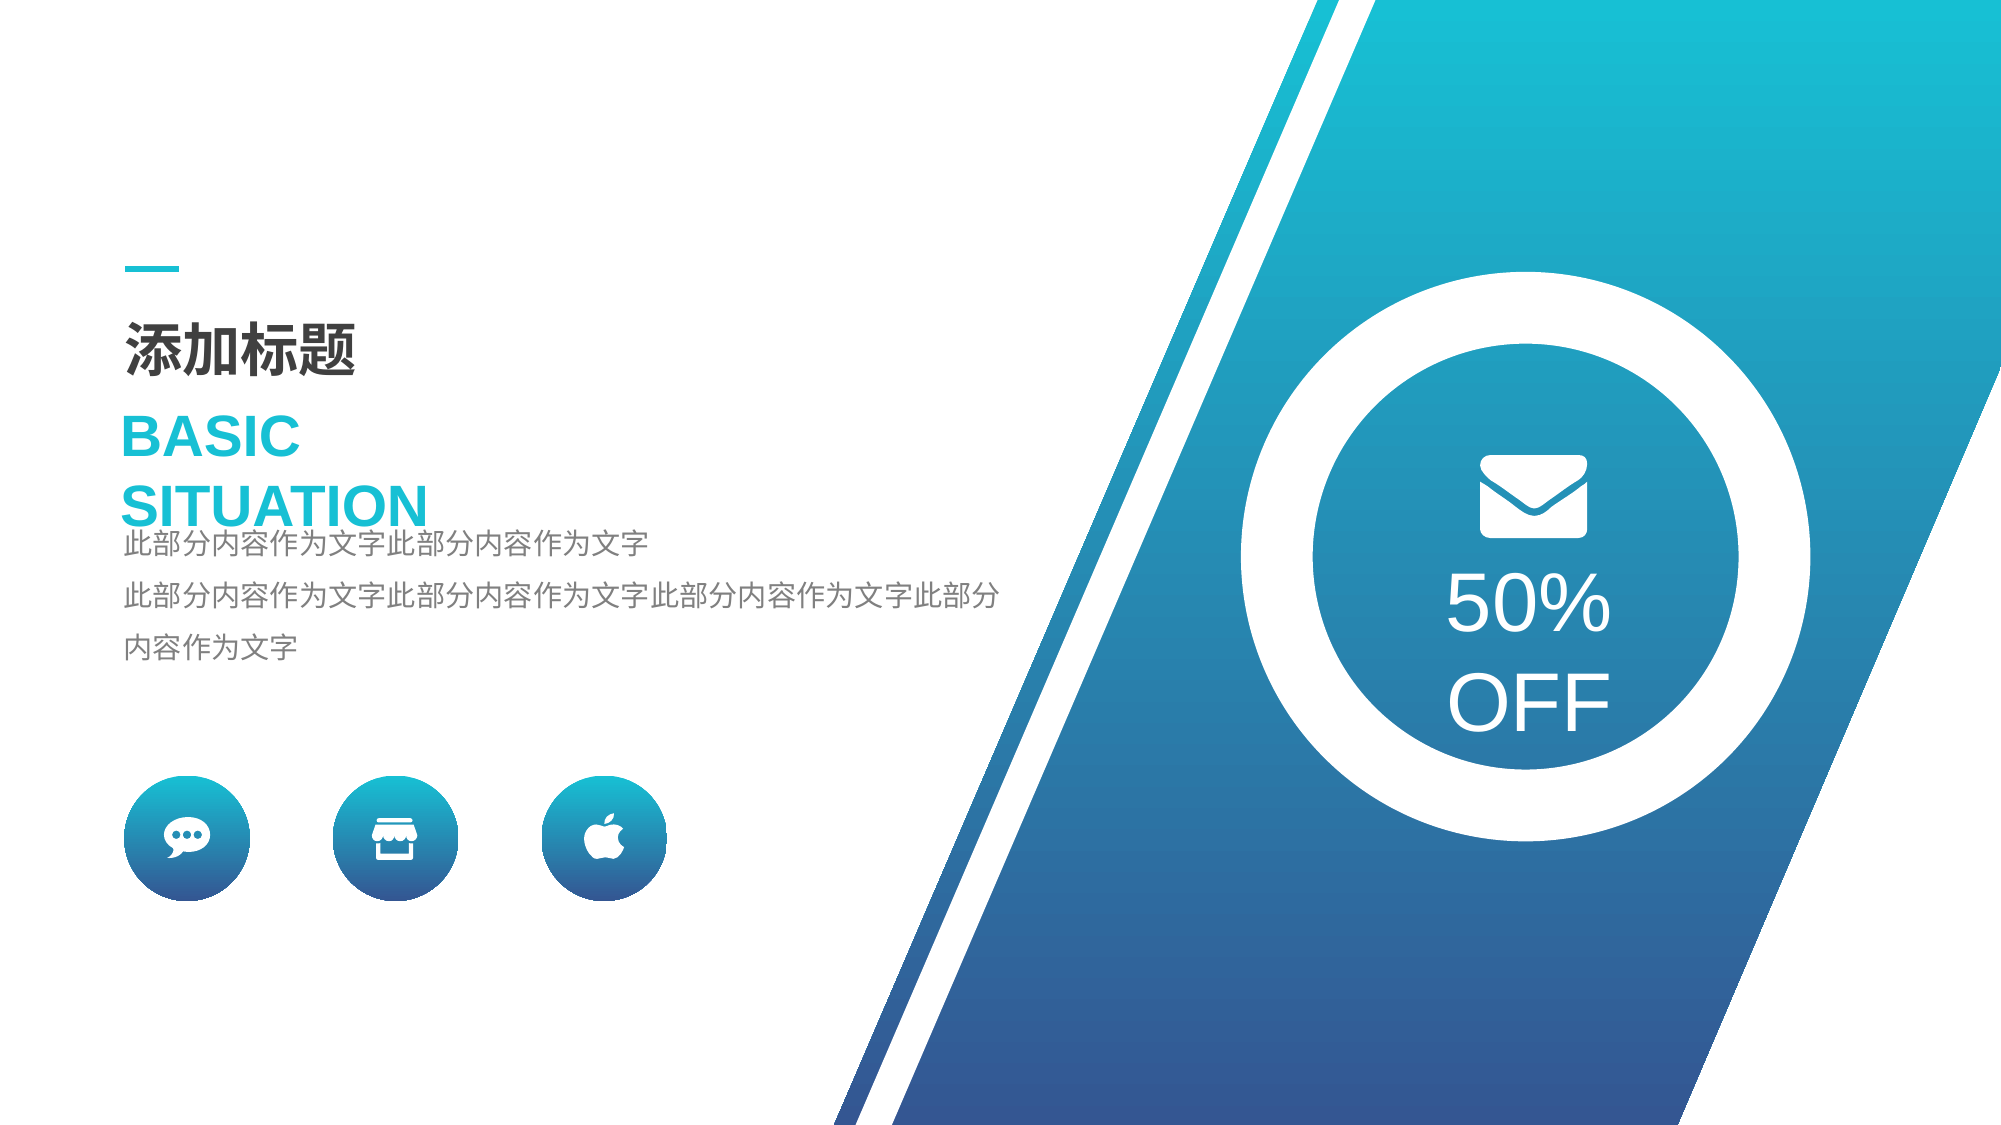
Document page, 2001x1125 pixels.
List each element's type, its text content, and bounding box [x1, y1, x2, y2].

text_box BASIC SITUATION [105, 391, 631, 546]
text_box 此部分内容作为文字此部分内容作为文字 此部分内容作为文字此部分内容作为文字此部分内容作为文字此部分内容作为文字 [108, 500, 833, 673]
text_box [123, 774, 251, 902]
text_box [163, 817, 211, 859]
text_box 添加标题 [109, 305, 391, 391]
text_box [604, 813, 614, 824]
text_box [540, 774, 669, 902]
text_box [331, 774, 460, 902]
text_box [584, 824, 625, 859]
text_box [376, 818, 413, 823]
picture [833, 0, 2001, 1125]
text_box [371, 824, 418, 860]
